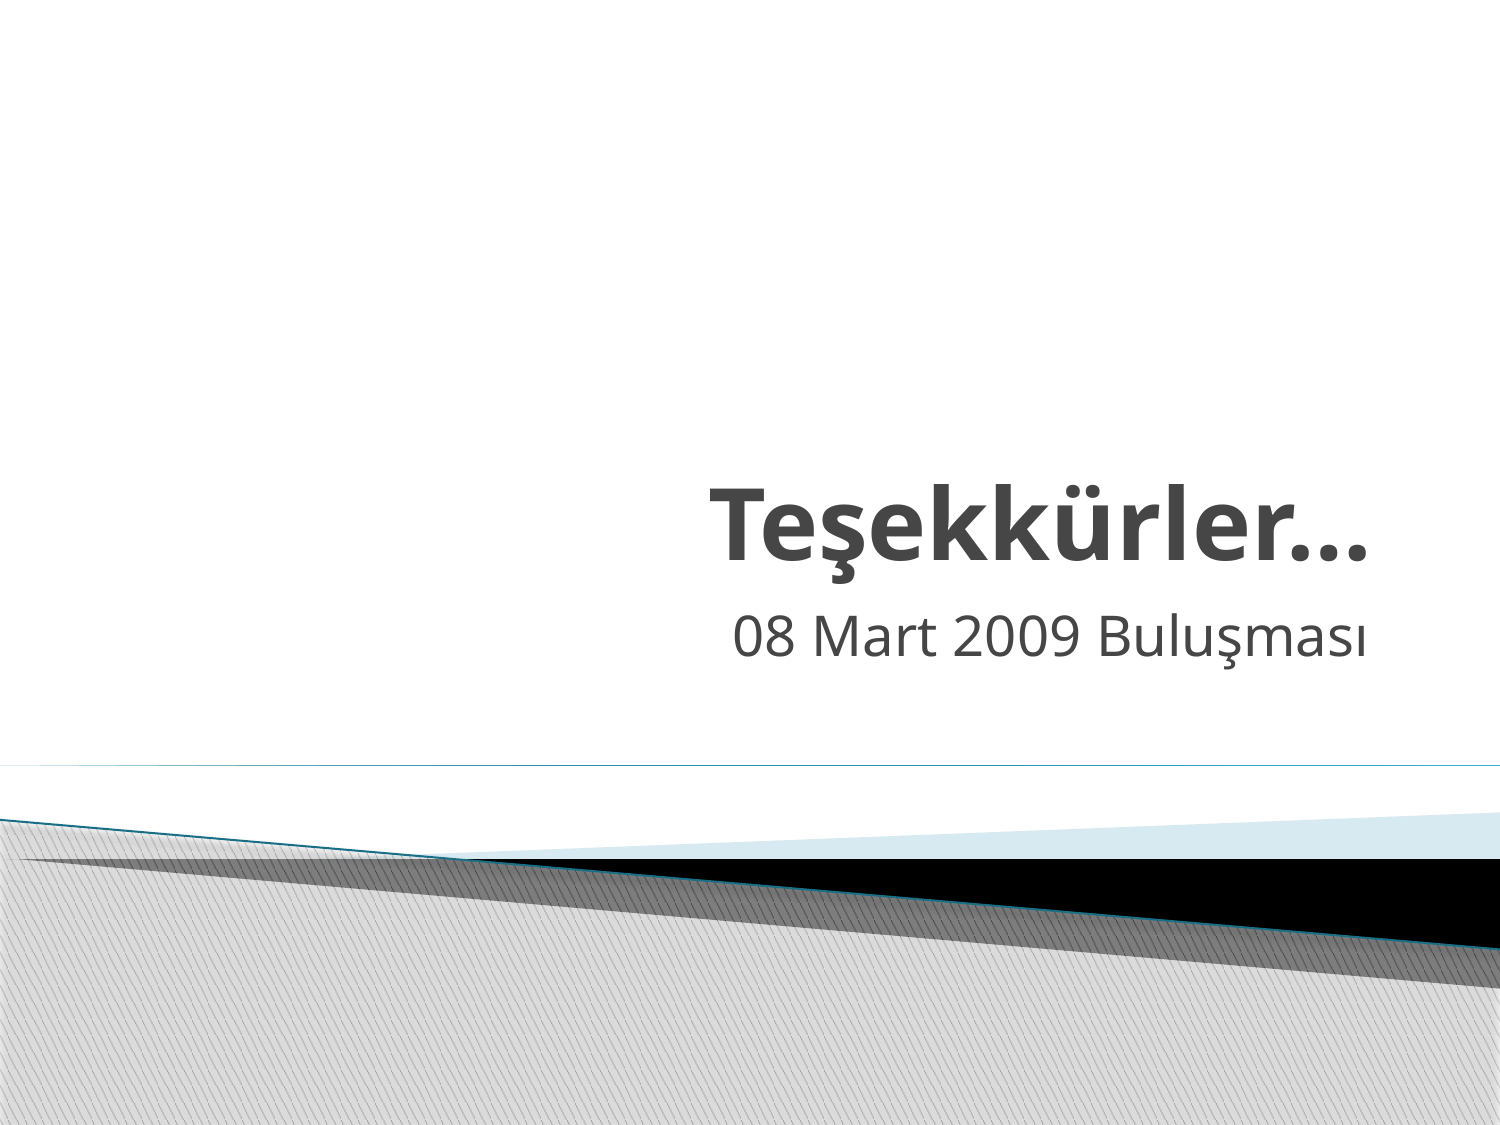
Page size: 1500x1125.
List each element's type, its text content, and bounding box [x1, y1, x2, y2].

picture [5, 859, 1500, 989]
subtitle 08 Mart 2009 Buluşması [112, 592, 1388, 790]
title Teşekkürler… [112, 287, 1388, 588]
